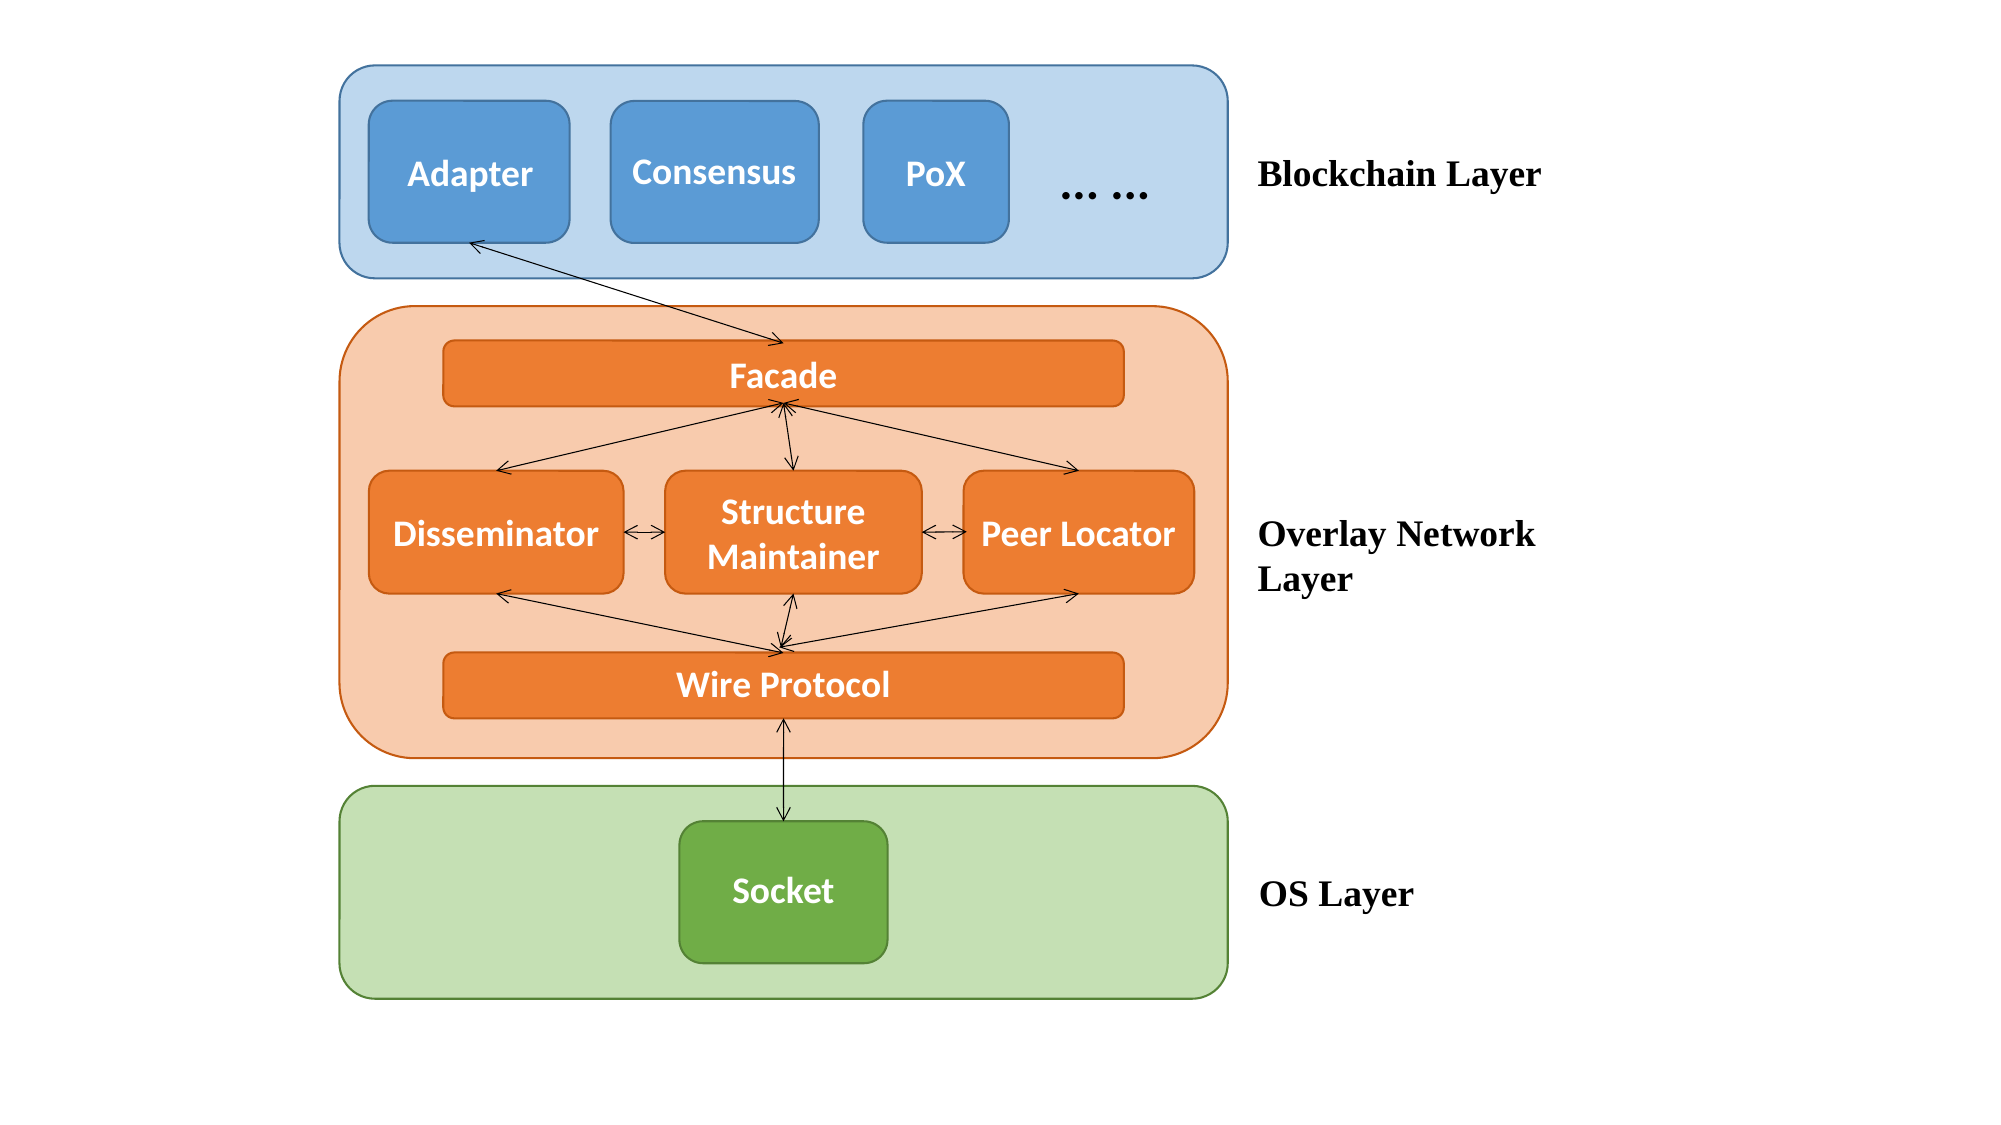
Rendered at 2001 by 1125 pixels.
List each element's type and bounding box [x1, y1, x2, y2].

text_box [339, 65, 1561, 999]
